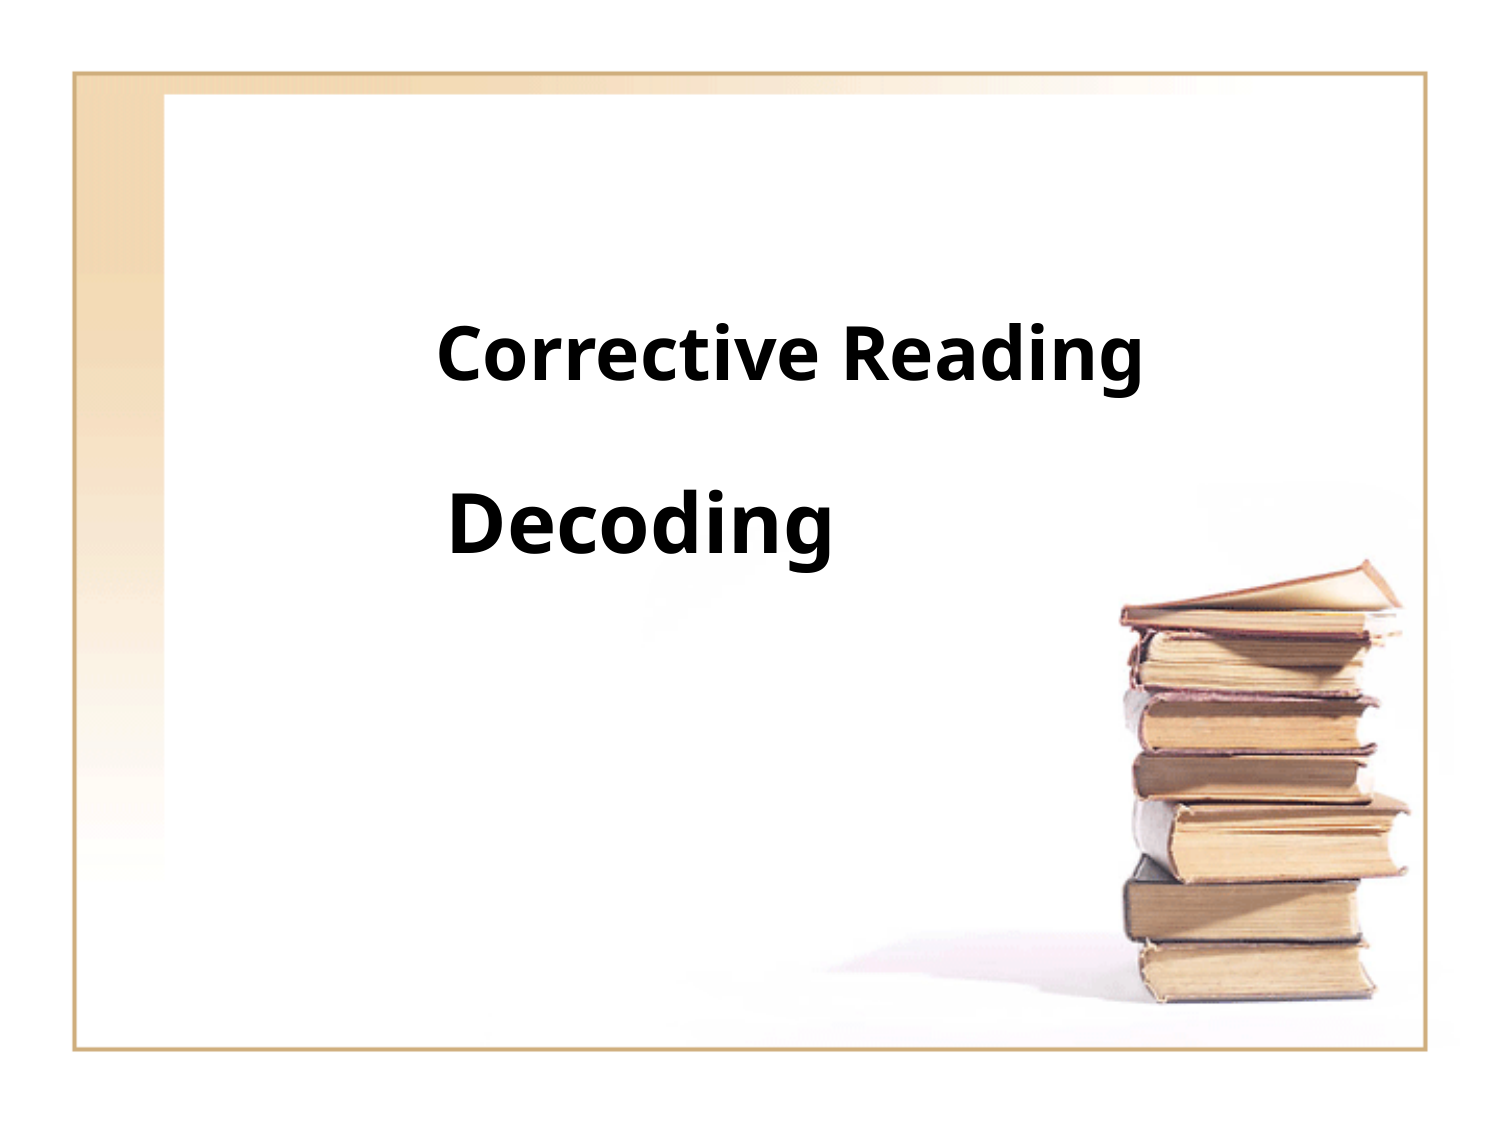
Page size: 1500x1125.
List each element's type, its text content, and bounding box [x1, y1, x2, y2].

picture [0, 0, 1500, 1125]
subtitle Decoding [209, 462, 1073, 651]
title Corrective Reading [209, 262, 1373, 438]
